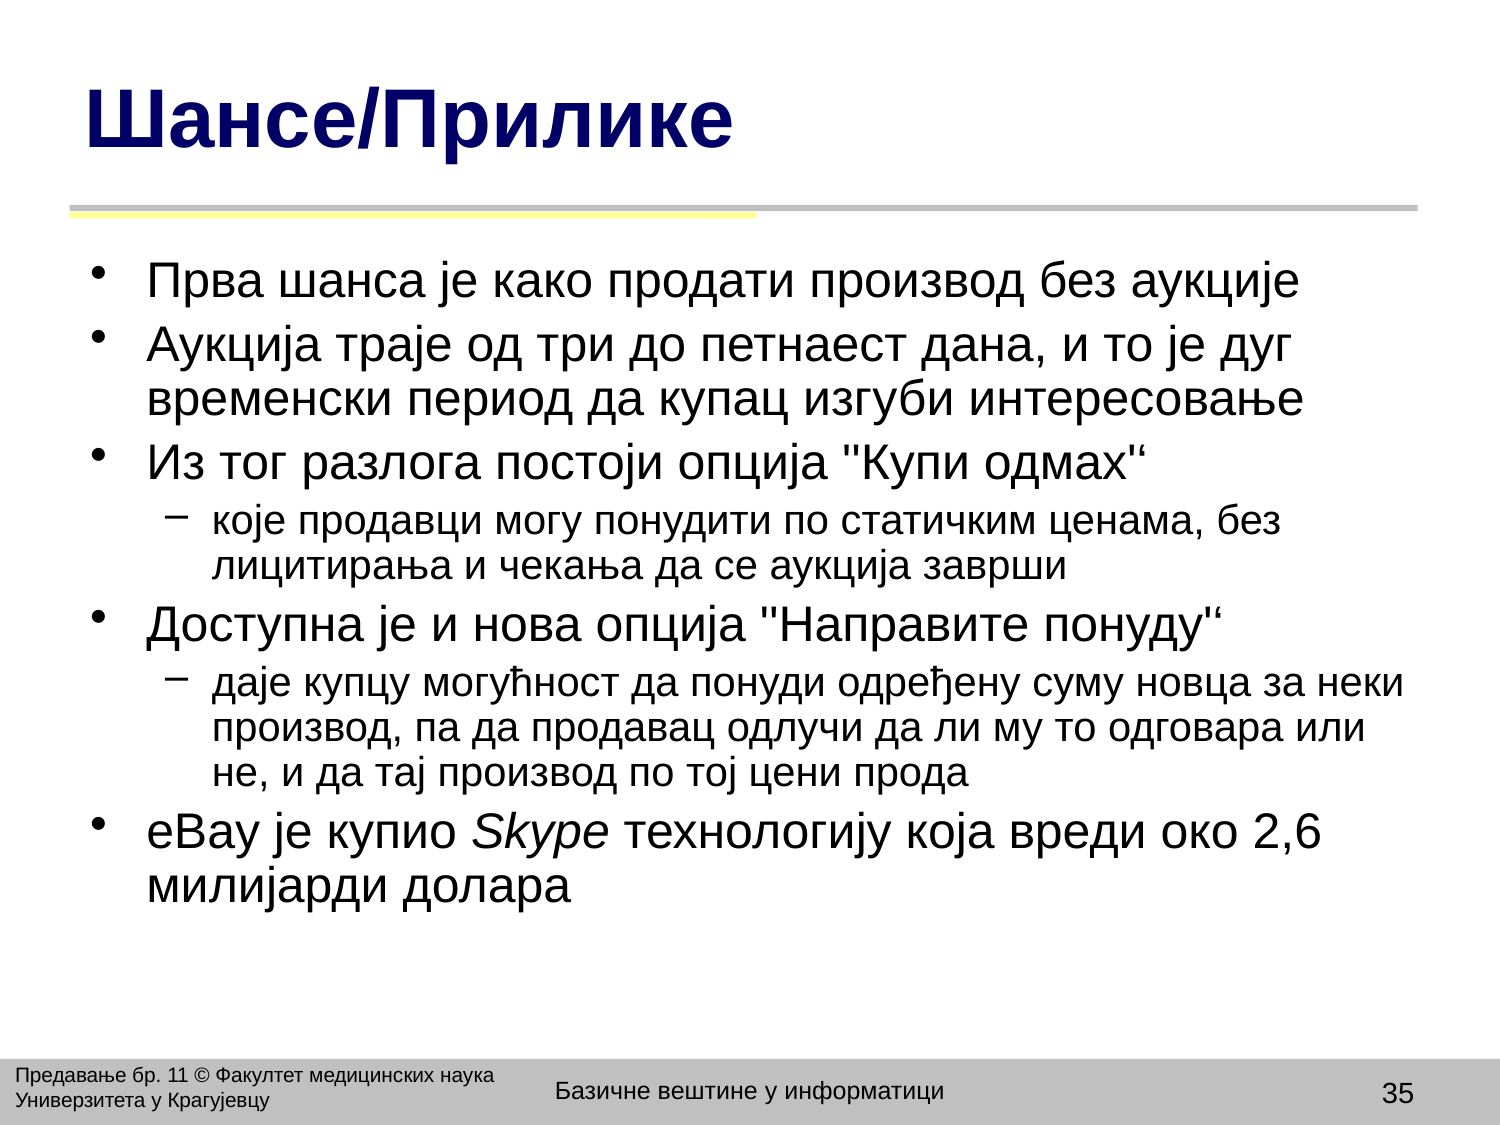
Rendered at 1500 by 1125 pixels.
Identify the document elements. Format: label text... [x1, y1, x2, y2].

slide_number 35 [1079, 1066, 1430, 1125]
title Шансе/Прилике [69, 19, 1426, 208]
footer Базичне вештине у информатици [512, 1066, 988, 1125]
list Прва шанса је како продати производ без аукције Аукција траје од три до петнаест дана, и то је дуг временски период да купац изгуби интересовање Из тог разлога постоји опција ''Купи одмах'‘ које продавци могу понудити по статичким ценама, без лицитирања и чекања да се аукција заврши Доступна је и нова опција ''Направите понуду'‘ даје купцу могућност да понуди одређену суму новца за неки производ, па да продавац одлучи да ли му то одговара или не, и да тај производ по тој цени прода eBay је купио Skype технологију која вреди око 2,6 милијарди долара [74, 246, 1426, 1023]
slide_number Предавање бр. 11 © Факултет медицинских наука Универзитета у Крагујевцу [0, 1053, 621, 1108]
